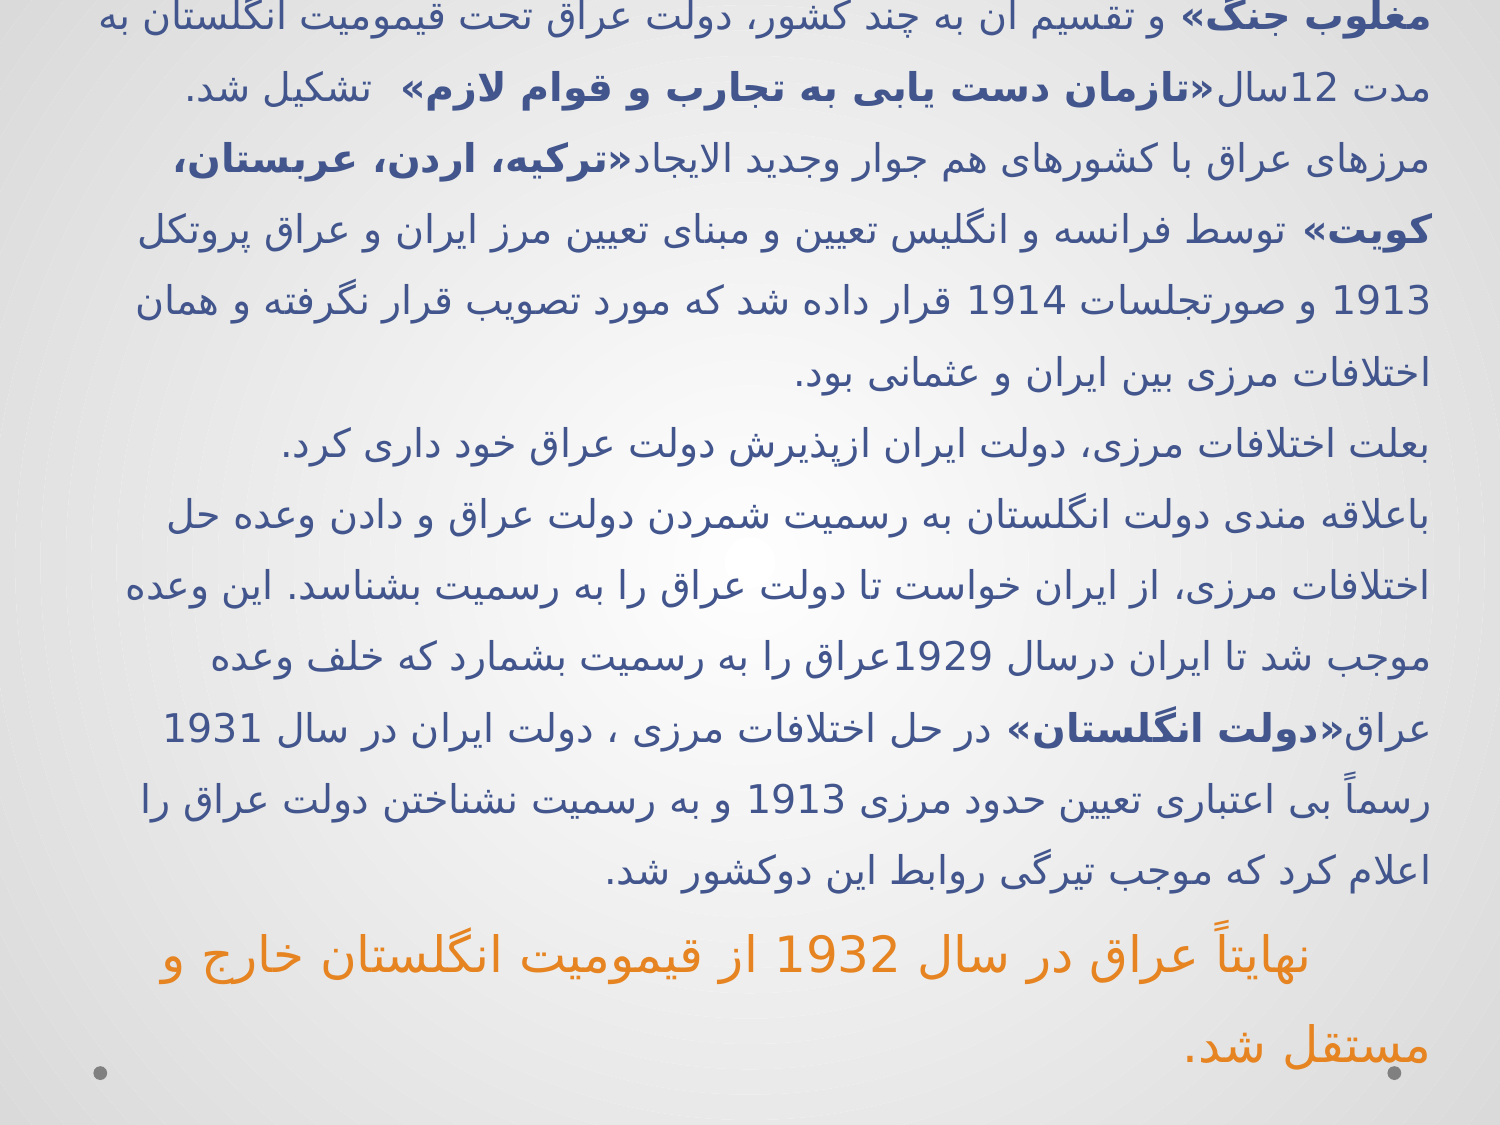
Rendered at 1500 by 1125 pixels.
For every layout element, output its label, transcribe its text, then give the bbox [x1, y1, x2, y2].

title تشکیل دولت عراق پس از جنگ جهانی اول«1914تا 1918»و با فروپاشی دولت عثمانی«بعنوان مغلوب جنگ» و تقسیم آن به چند کشور، دولت عراق تحت قیمومیت انگلستان به مدت 12سال«تازمان دست یابی به تجارب و قوام لازم» تشکیل شد. مرزهای عراق با کشورهای هم جوار وجدید الایجاد«ترکیه، اردن، عربستان، کویت» توسط فرانسه و انگلیس تعیین و مبنای تعیین مرز ایران و عراق پروتکل 1913 و صورتجلسات 1914 قرار داده شد که مورد تصویب قرار نگرفته و همان اختلافات مرزی بین ایران و عثمانی بود. بعلت اختلافات مرزی، دولت ایران ازپذیرش دولت عراق خود داری کرد. باعلاقه مندی دولت انگلستان به رسمیت شمردن دولت عراق و دادن وعده حل اختلافات مرزی، از ایران خواست تا دولت عراق را به رسمیت بشناسد. این وعده موجب شد تا ایران درسال 1929عراق را به رسمیت بشمارد که خلف وعده عراق«دولت انگلستان» در حل اختلافات مرزی ، دولت ایران در سال 1931 رسماً بی اعتباری تعیین حدود مرزی 1913 و به رسمیت نشناختن دولت عراق را اعلام کرد که موجب تیرگی روابط این دوکشور شد. نهایتاً عراق در سال 1932 از قیمومیت انگلستان خارج و مستقل شد. [76, 158, 1447, 1125]
